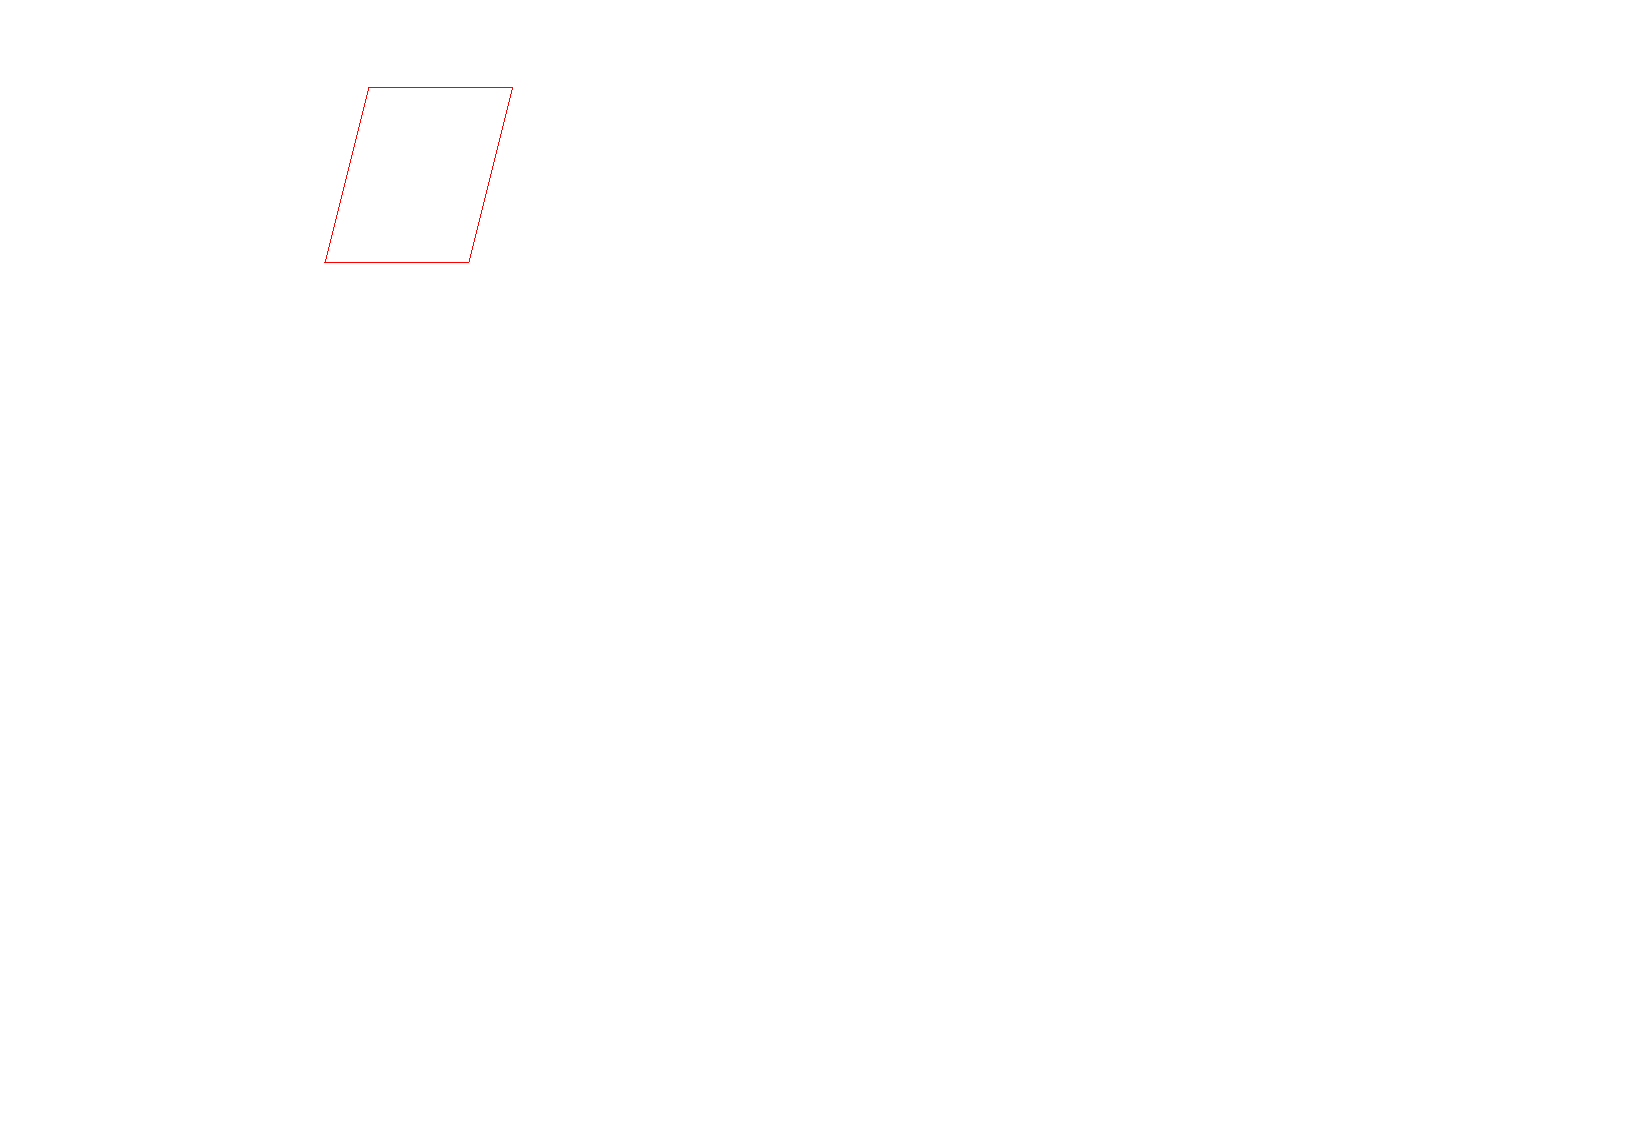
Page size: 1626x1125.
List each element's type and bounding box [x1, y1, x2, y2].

text_box [324, 87, 513, 263]
